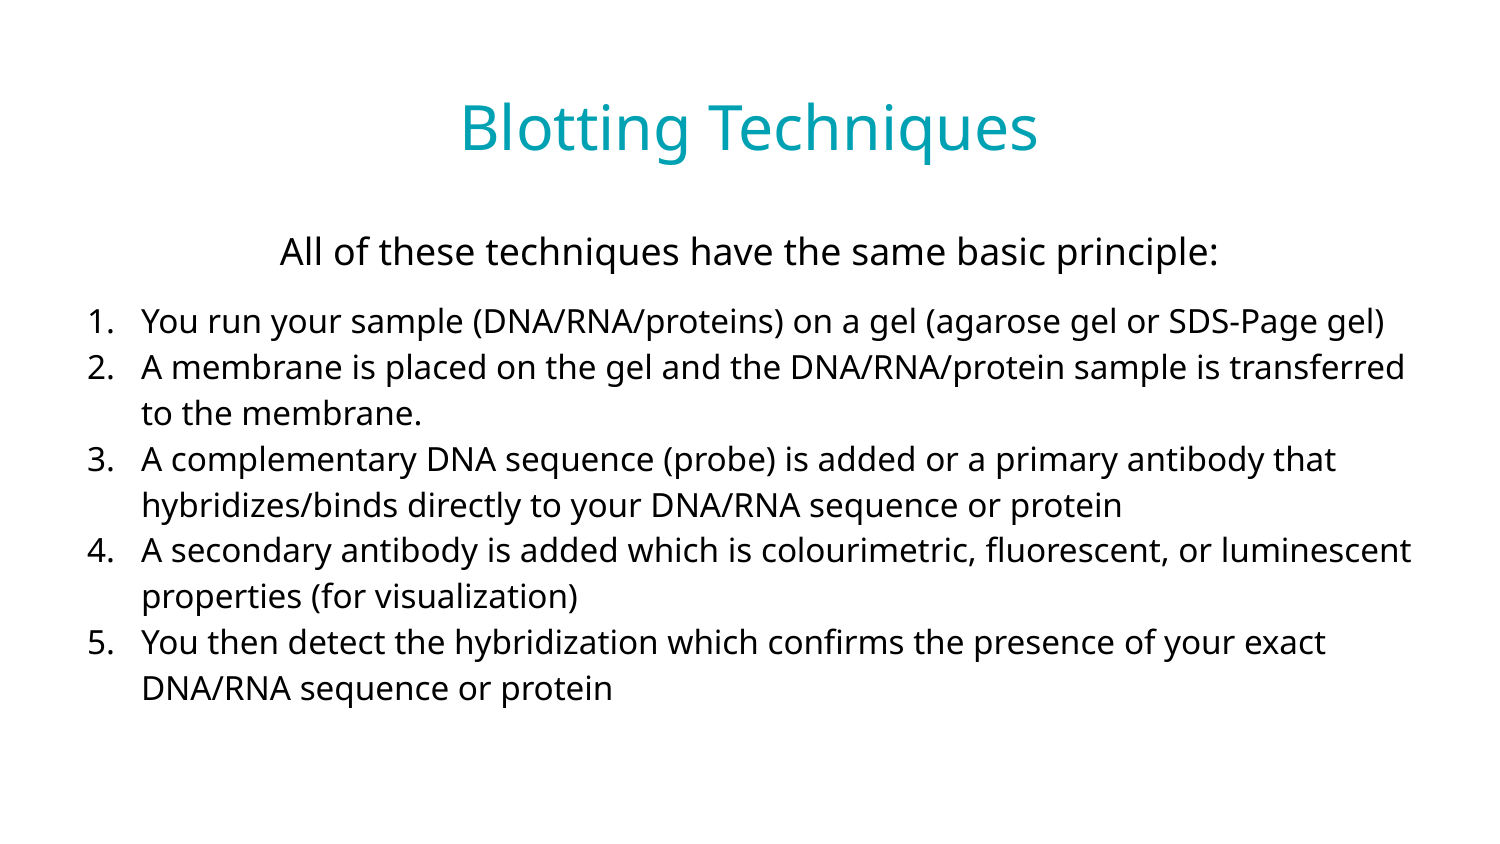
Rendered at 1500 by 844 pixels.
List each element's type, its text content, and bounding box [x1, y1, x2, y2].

title Blotting Techniques [51, 72, 1449, 167]
list All of these techniques have the same basic principle: You run your sample (DNA/RNA/proteins) on a gel (agarose gel or SDS-Page gel) A membrane is placed on the gel and the DNA/RNA/protein sample is transferred to the membrane. A complementary DNA sequence (probe) is added or a primary antibody that hybridizes/binds directly to your DNA/RNA sequence or protein A secondary antibody is added which is colourimetric, fluorescent, or luminescent properties (for visualization) You then detect the hybridization which confirms the presence of your exact DNA/RNA sequence or protein [51, 206, 1449, 758]
